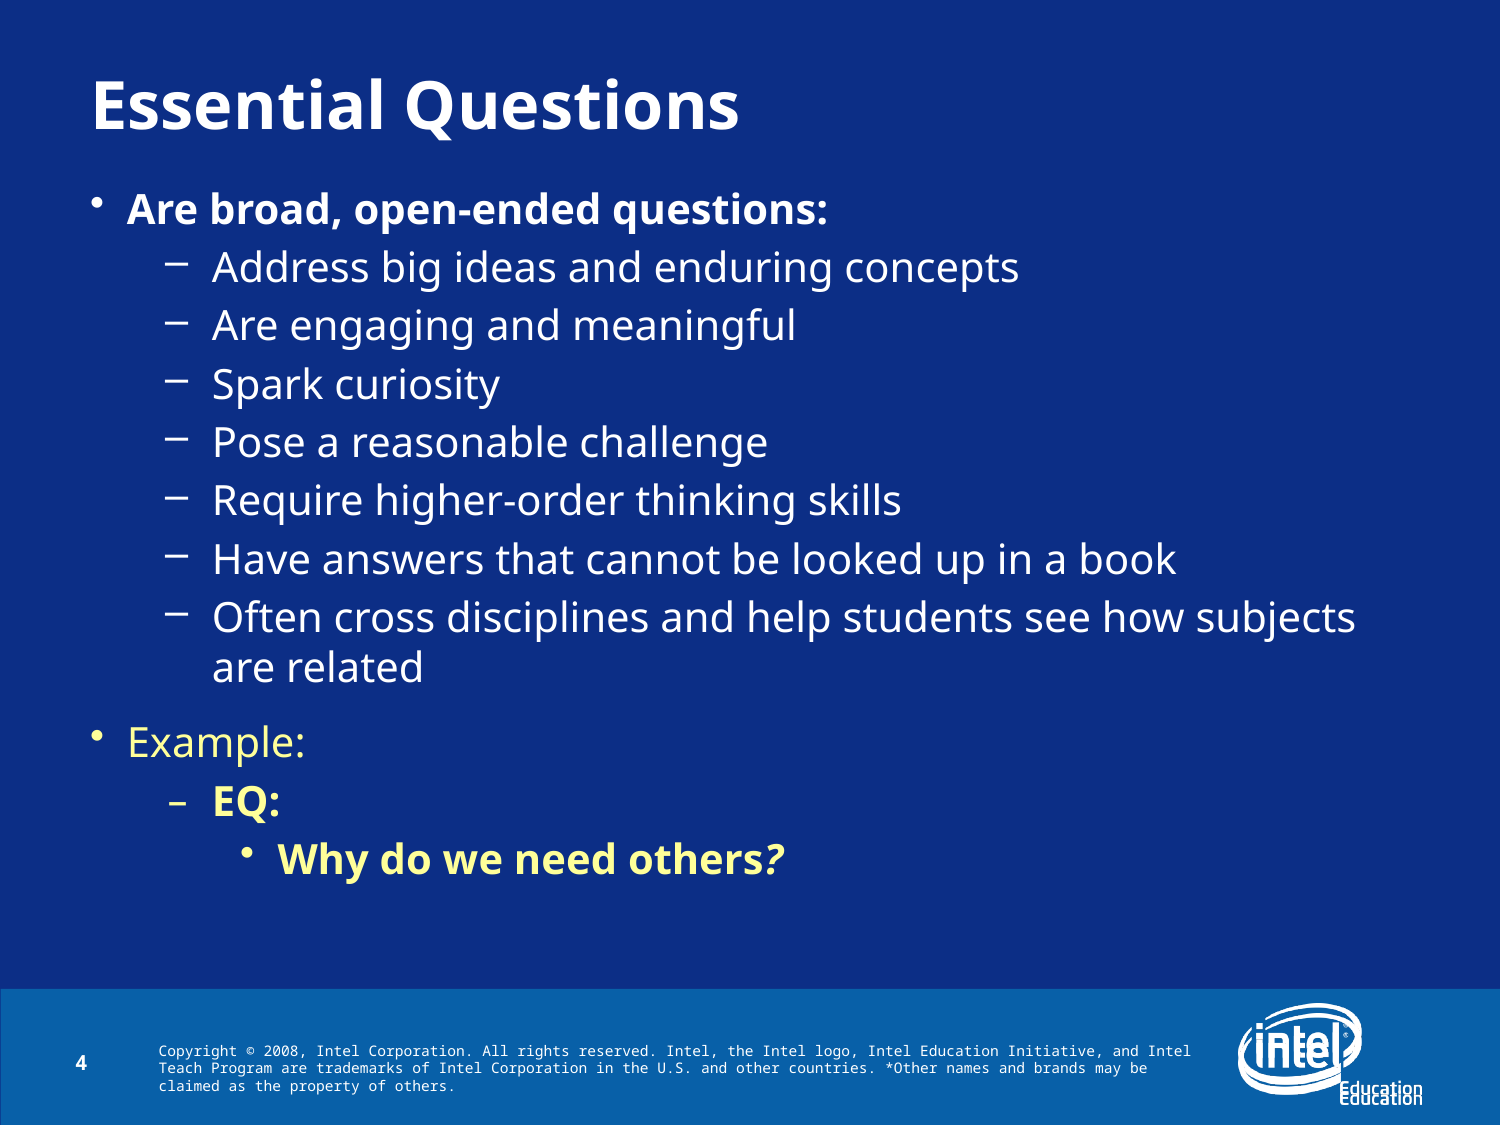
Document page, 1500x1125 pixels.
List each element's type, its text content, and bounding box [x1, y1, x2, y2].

slide_number 4 [74, 1049, 144, 1095]
picture [1238, 1003, 1422, 1105]
title Essential Questions [74, 54, 1426, 151]
list Are broad, open-ended questions: Address big ideas and enduring concepts Are engaging and meaningful Spark curiosity Pose a reasonable challenge Require higher-order thinking skills Have answers that cannot be looked up in a book Often cross disciplines and help students see how subjects are related Example: EQ: Why do we need others? [74, 174, 1427, 926]
